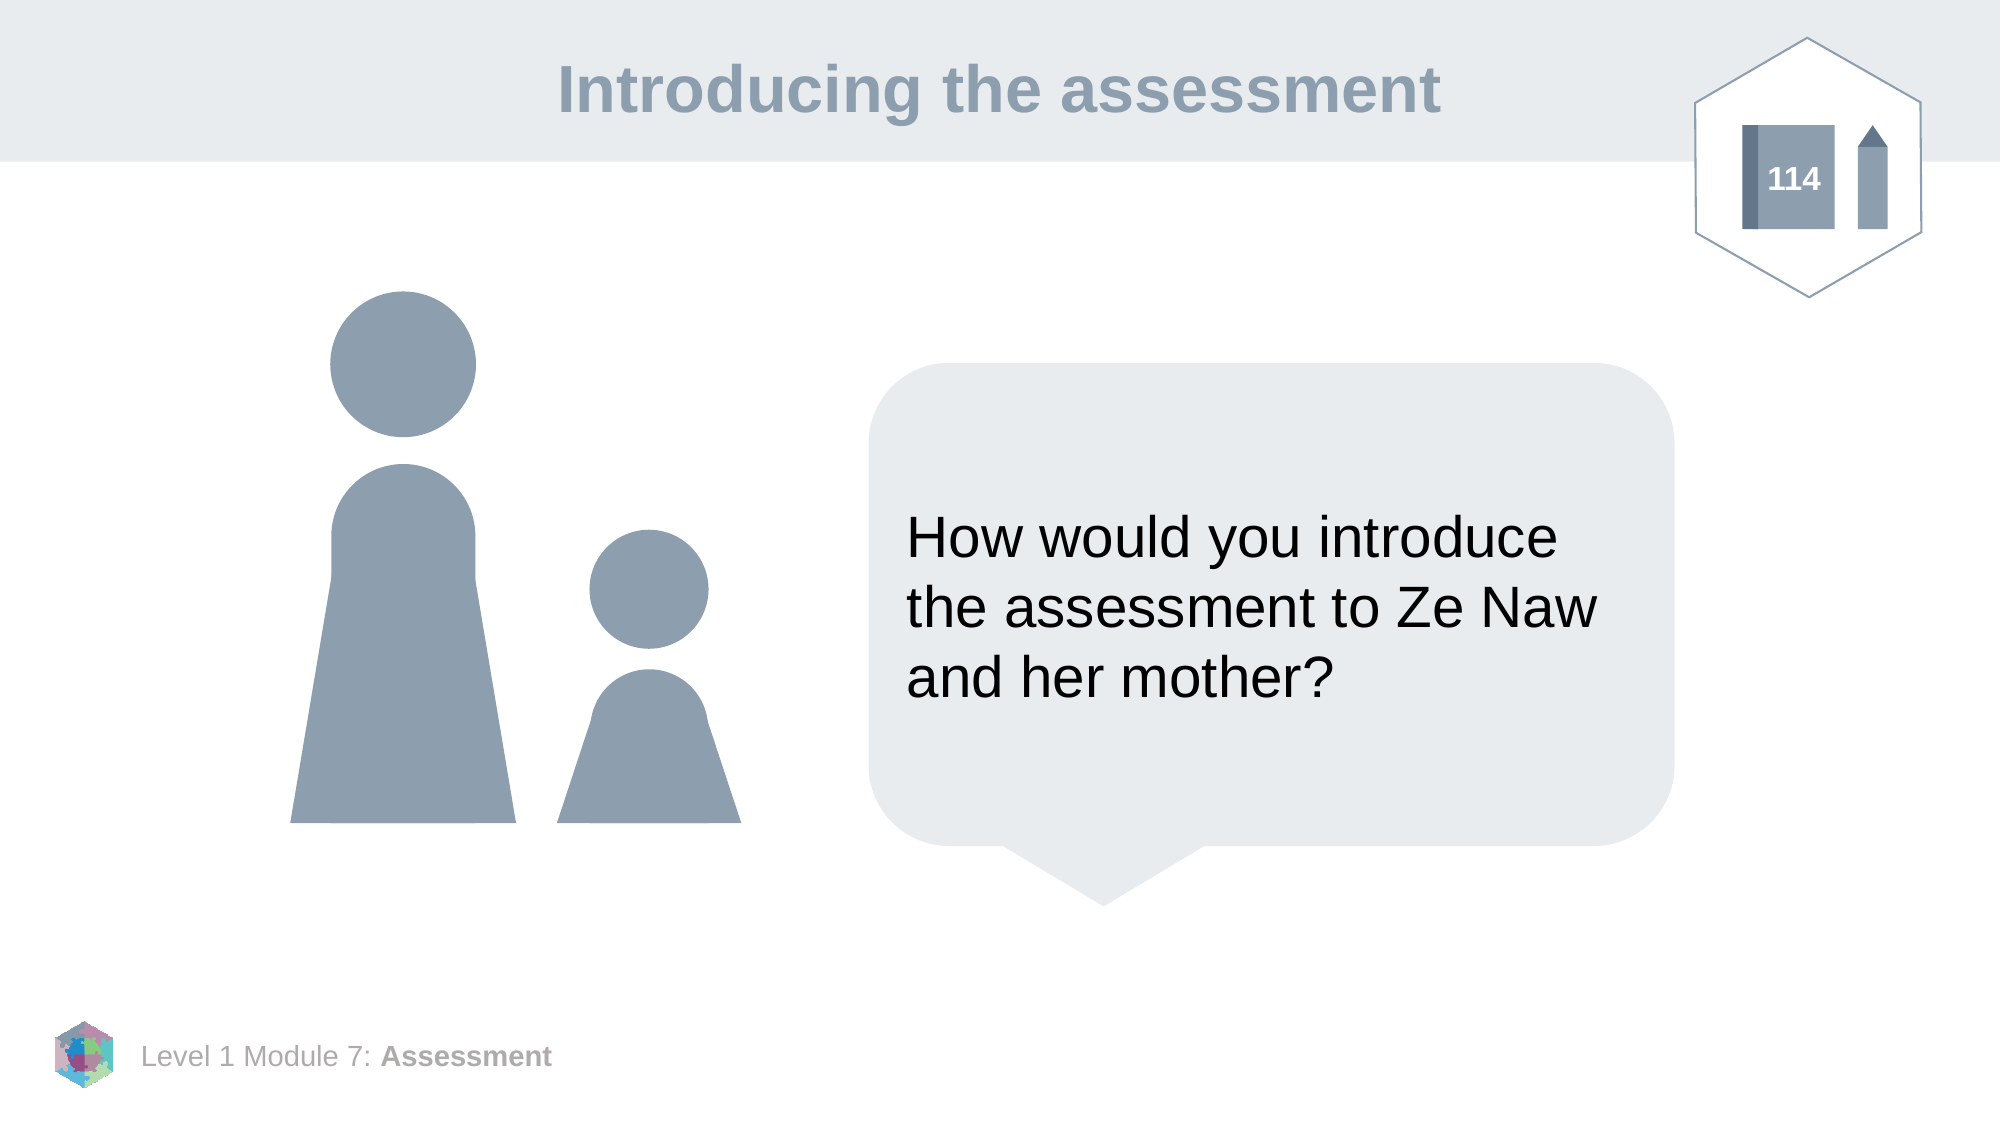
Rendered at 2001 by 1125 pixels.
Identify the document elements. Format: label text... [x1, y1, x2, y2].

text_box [1677, 55, 1939, 280]
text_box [290, 291, 517, 824]
picture [55, 1021, 113, 1088]
title Introducing the assessment [137, 19, 1863, 163]
text_box How would you introduce the assessment to Ze Naw and her mother? [867, 361, 1676, 908]
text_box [556, 529, 742, 824]
